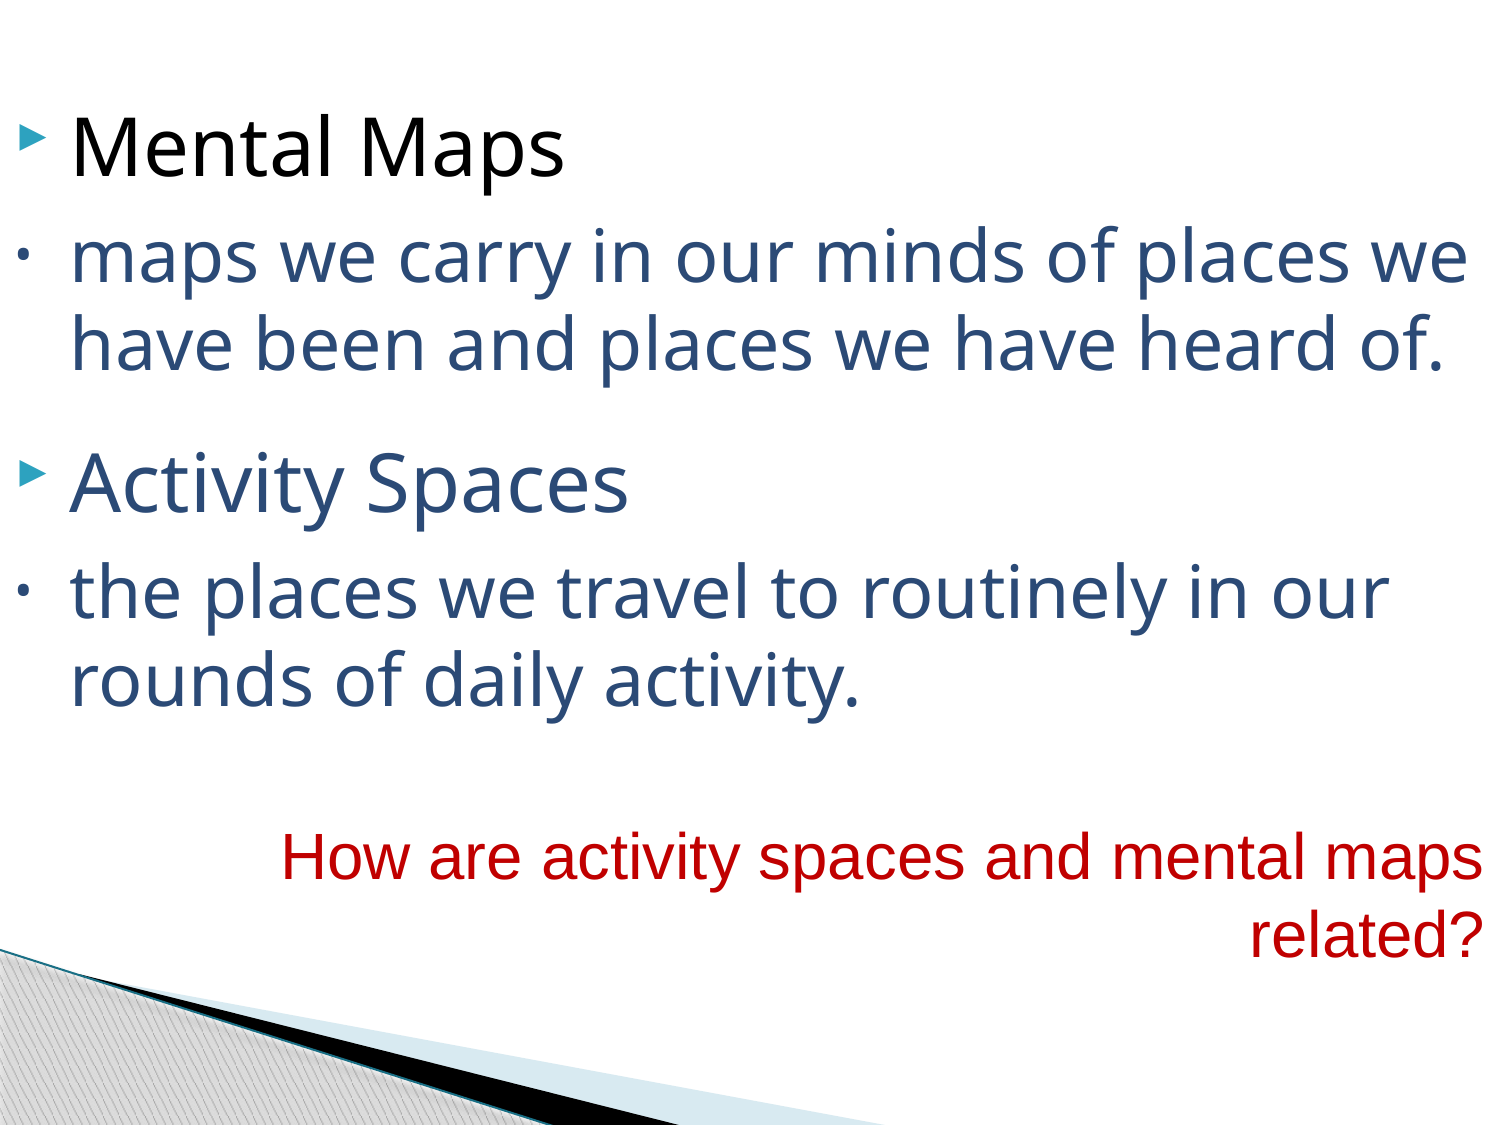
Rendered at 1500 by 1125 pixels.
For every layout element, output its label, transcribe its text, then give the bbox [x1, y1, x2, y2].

list Mental Maps maps we carry in our minds of places we have been and places we have heard of. Activity Spaces the places we travel to routinely in our rounds of daily activity. How are activity spaces and mental maps related? [0, 87, 1500, 1063]
